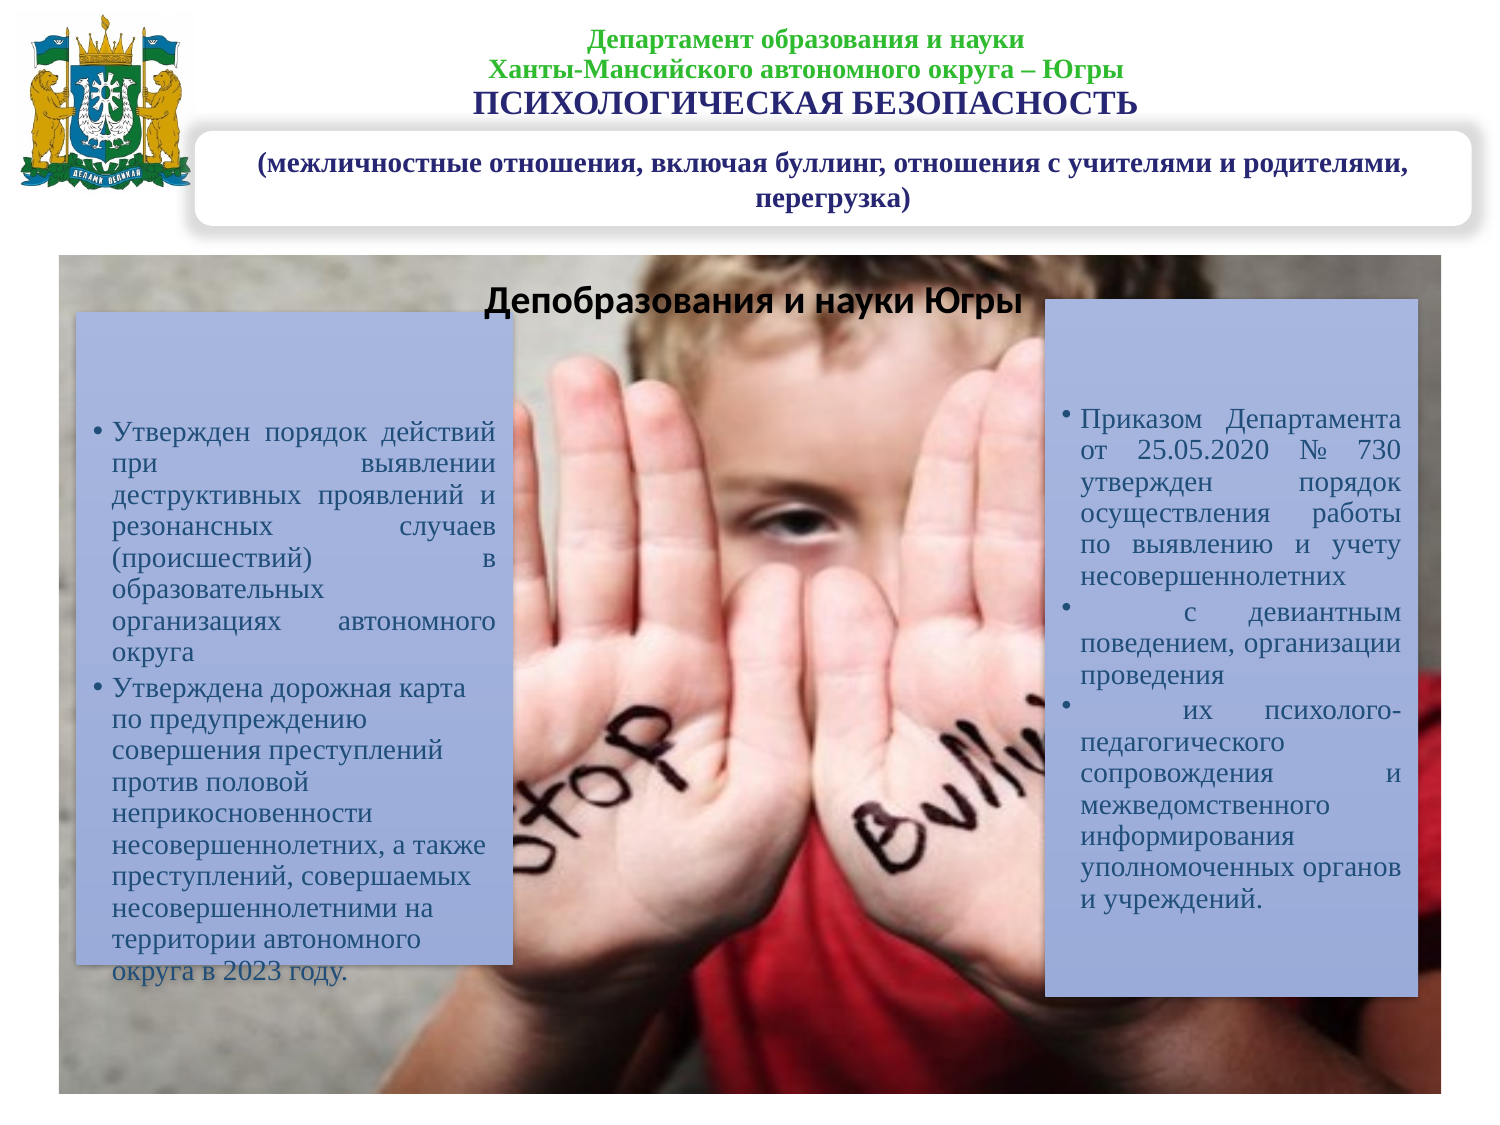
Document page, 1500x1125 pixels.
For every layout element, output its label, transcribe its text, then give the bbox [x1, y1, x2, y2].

text_box (межличностные отношения, включая буллинг, отношения с учителями и родителями, перегрузка) [193, 129, 1473, 227]
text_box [58, 255, 1442, 1094]
picture [17, 12, 195, 194]
title Департамент образования и науки Ханты-Мансийского автономного округа – Югры ПСИХОЛОГИЧЕСКАЯ БЕЗОПАСНОСТЬ [199, 16, 1459, 114]
